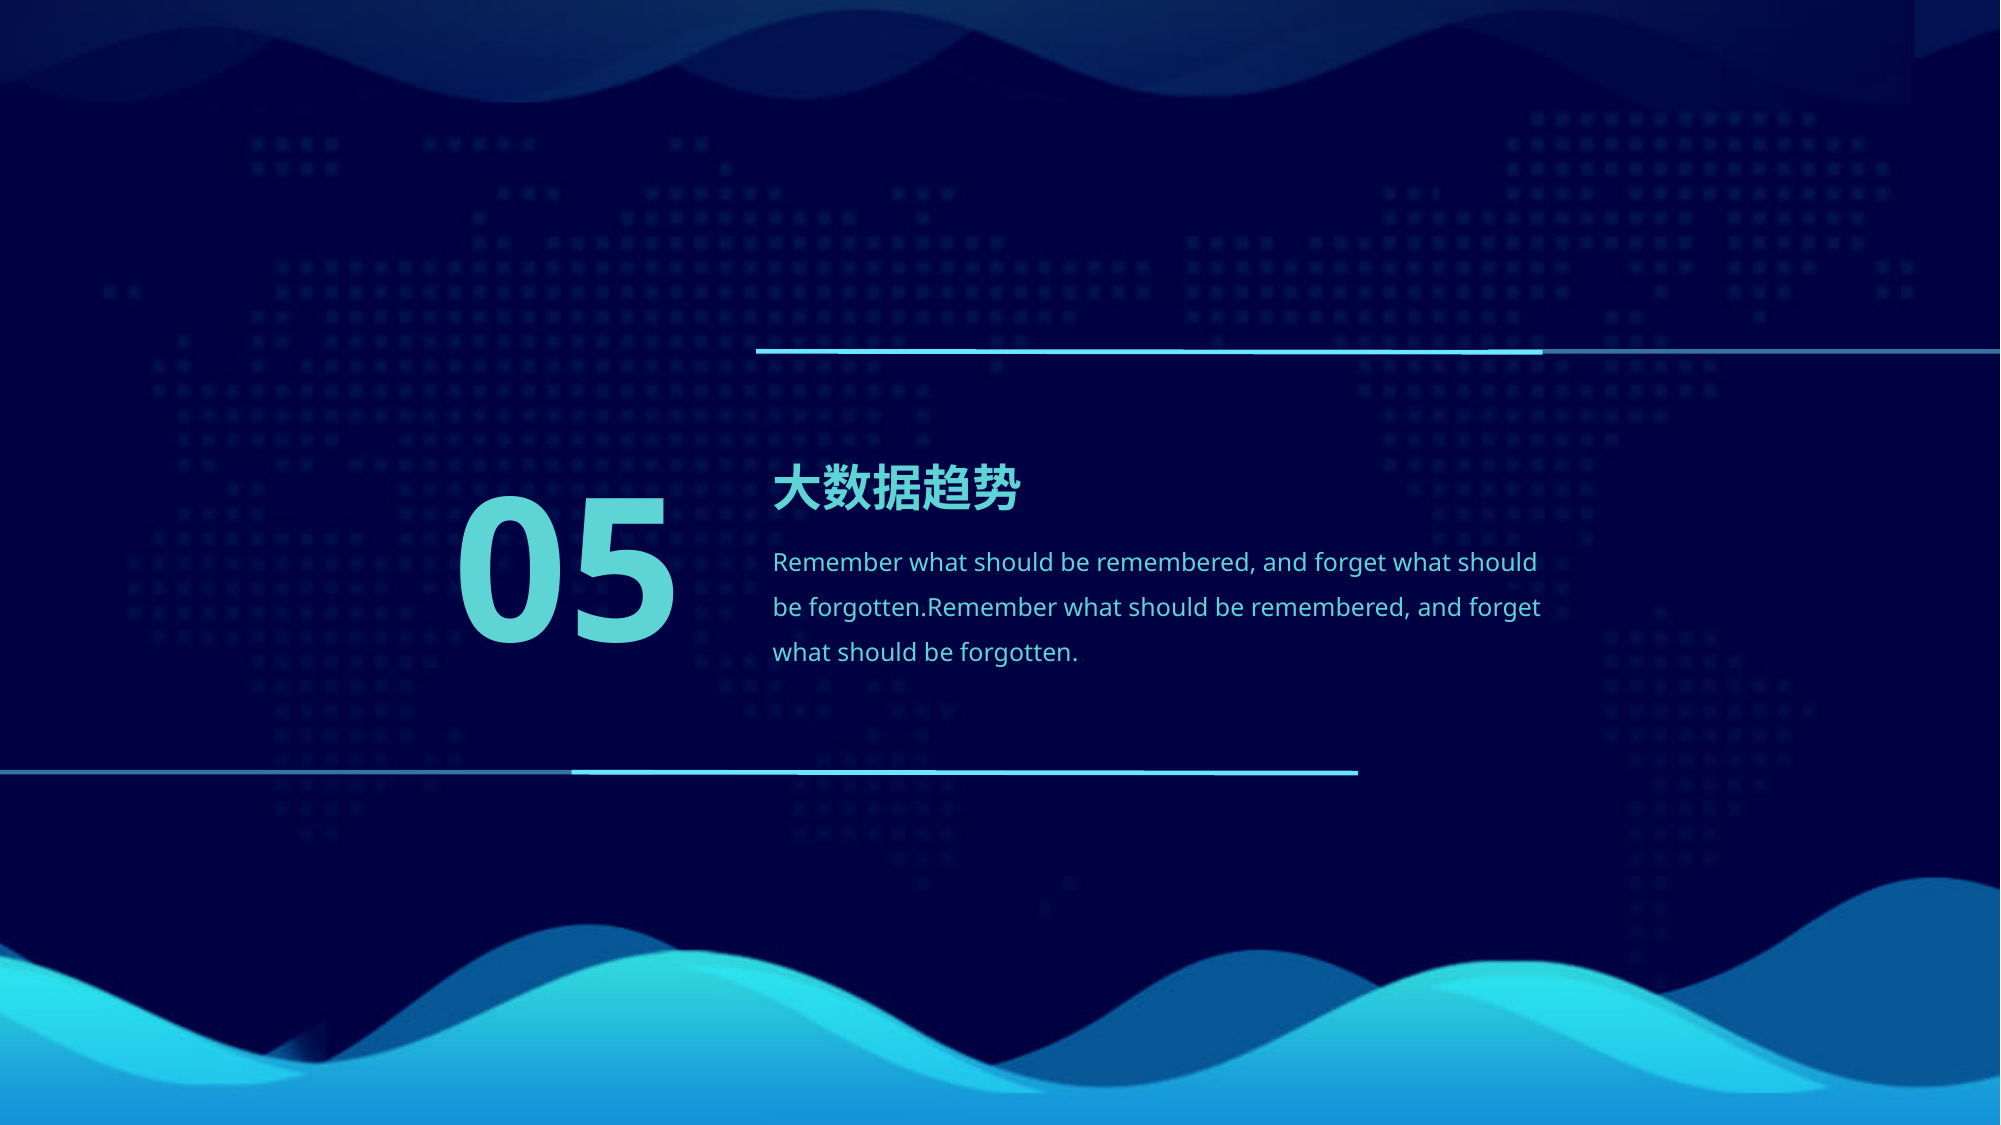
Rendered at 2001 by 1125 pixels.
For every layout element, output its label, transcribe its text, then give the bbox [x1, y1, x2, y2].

picture [0, 0, 2000, 1125]
text_box 05 [407, 433, 698, 689]
text_box Remember what should be remembered, and forget what should be forgotten.Remember what should be remembered, and forget what should be forgotten. [757, 524, 1579, 674]
text_box 大数据趋势 [758, 448, 1371, 524]
